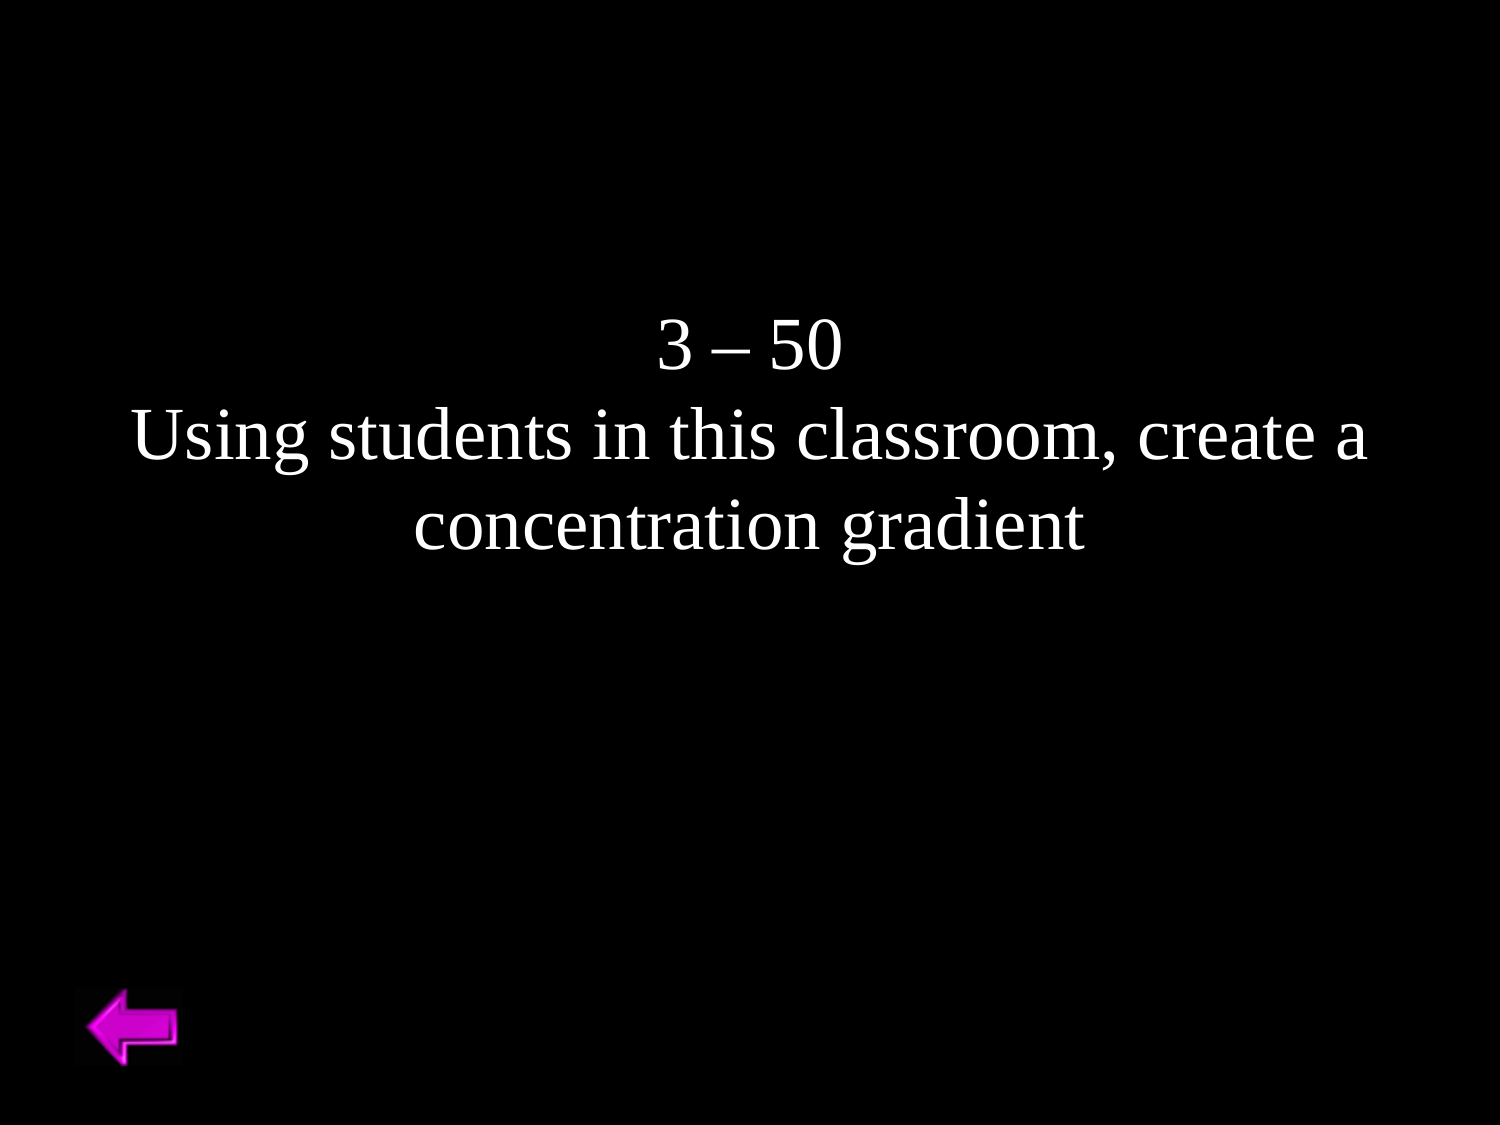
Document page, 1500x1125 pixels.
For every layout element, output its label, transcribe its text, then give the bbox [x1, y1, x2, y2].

picture [74, 987, 183, 1066]
text_box 3 – 50 Using students in this classroom, create a concentration gradient [24, 287, 1475, 573]
